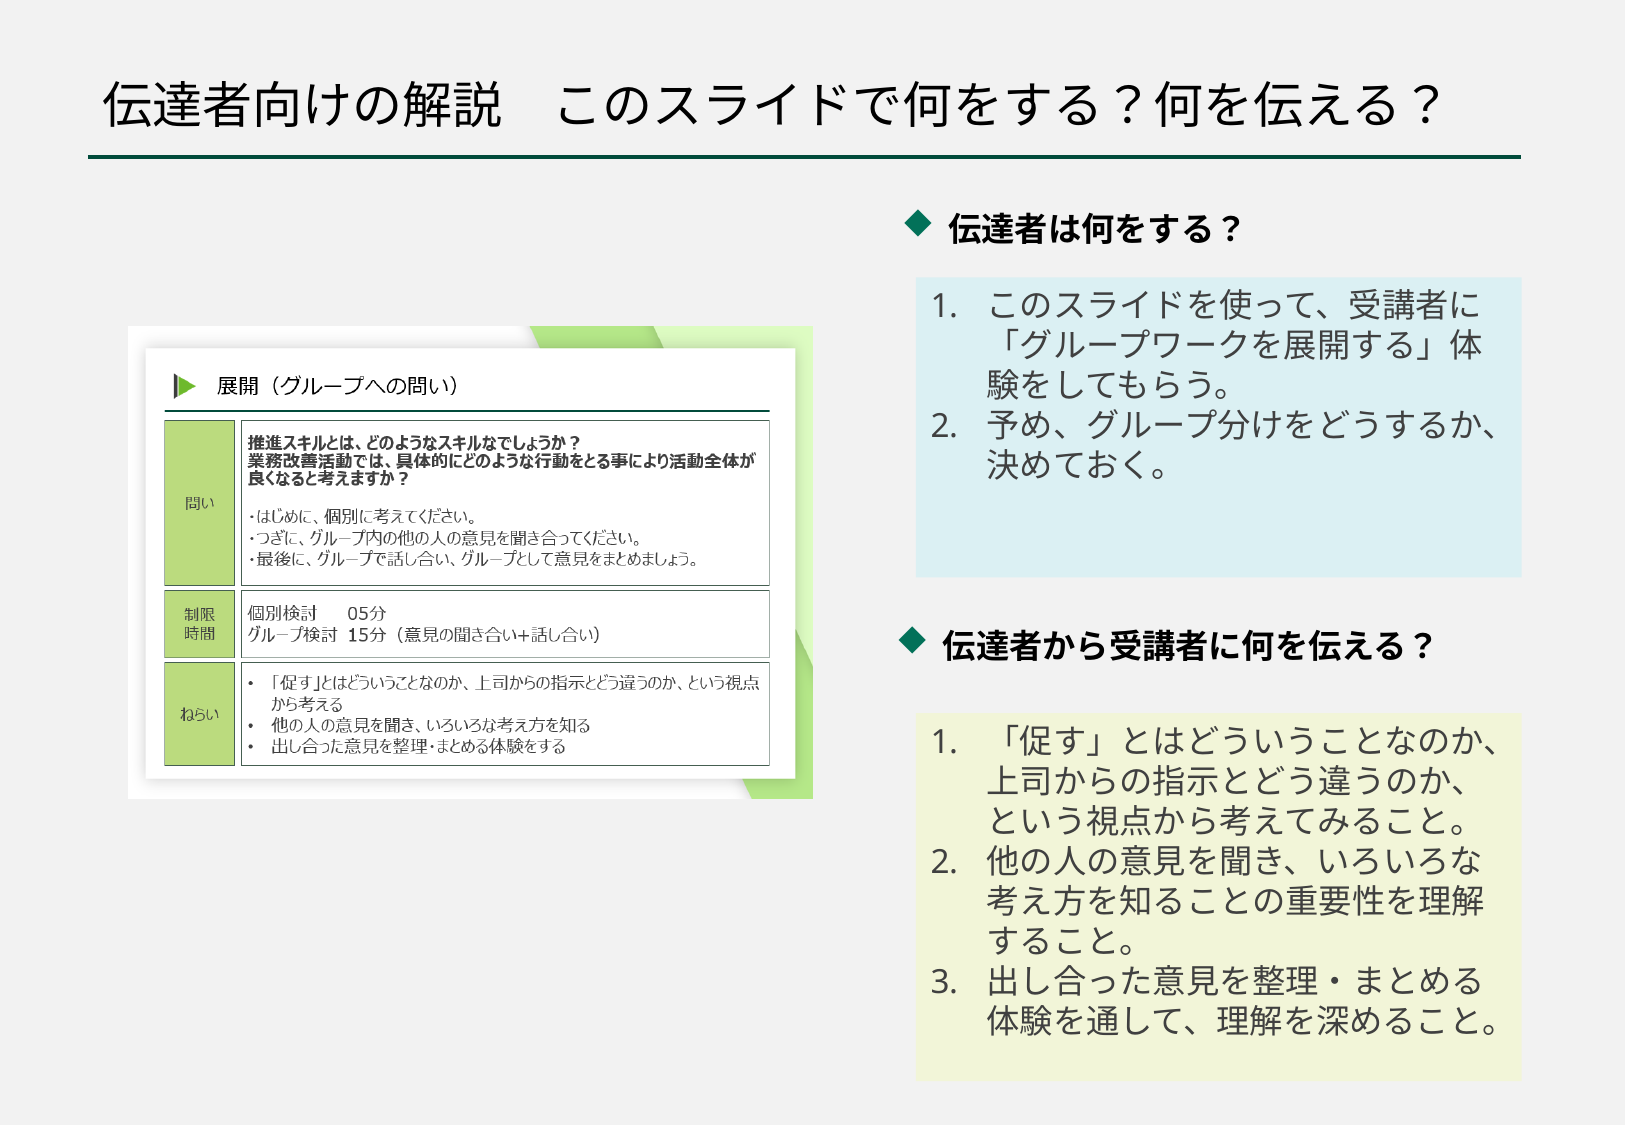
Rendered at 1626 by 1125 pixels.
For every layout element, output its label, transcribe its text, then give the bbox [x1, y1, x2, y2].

picture [128, 326, 813, 799]
list 「促す」とはどういうことなのか、上司からの指示とどう違うのか、という視点から考えてみること。 他の人の意見を聞き、いろいろな考え方を知ることの重要性を理解すること。 出し合った意見を整理・まとめる体験を通して、理解を深めること。 [915, 713, 1522, 1082]
list このスライドを使って、受講者に「グループワークを展開する」体験をしてもらう。 予め、グループ分けをどうするか、決めておく。 [915, 277, 1522, 578]
